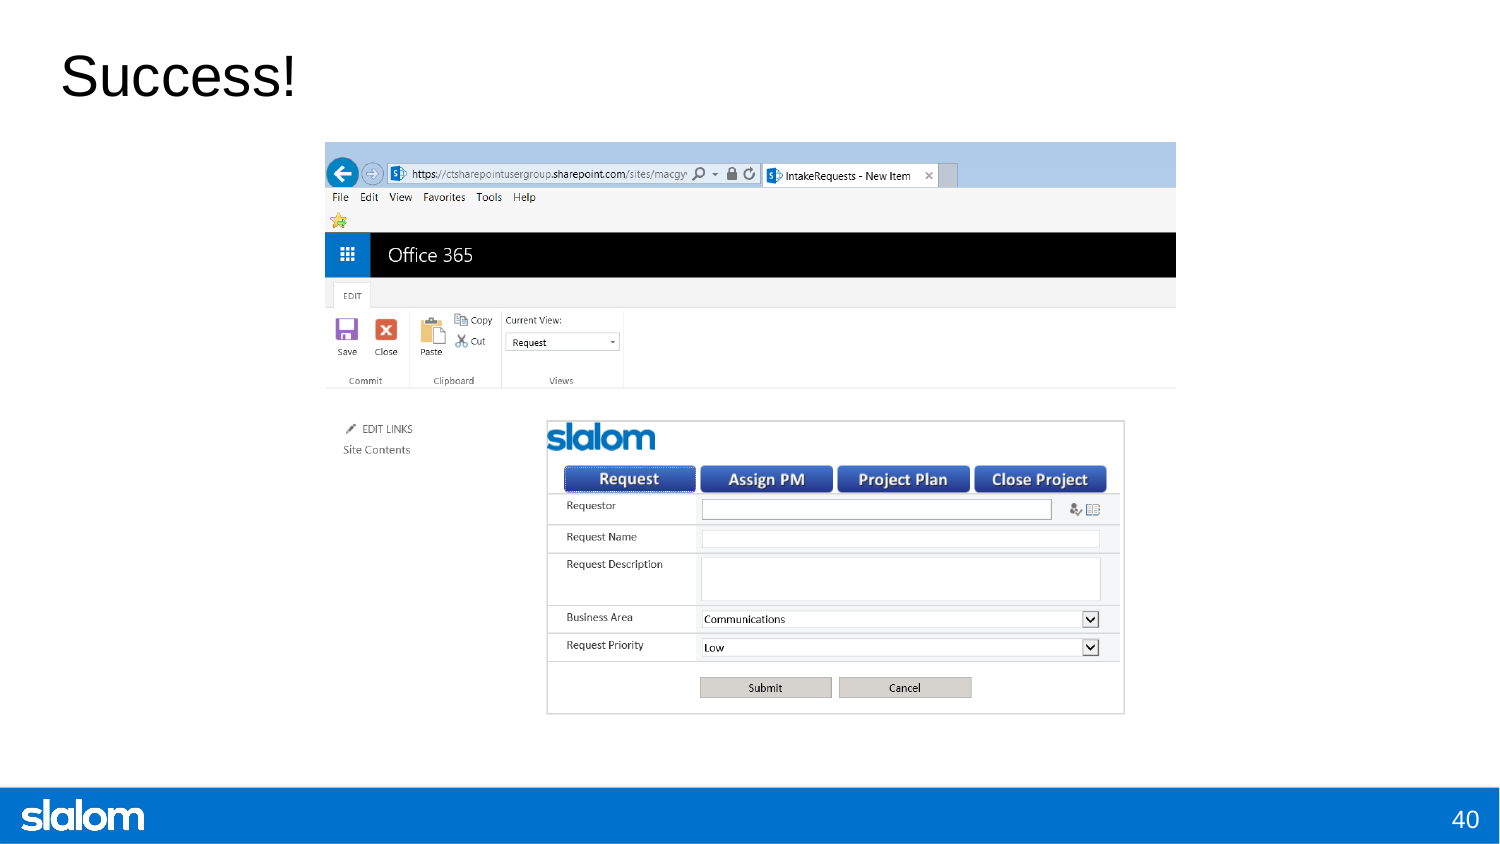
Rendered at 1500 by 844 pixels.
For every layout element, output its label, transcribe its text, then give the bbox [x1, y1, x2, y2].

picture [21, 799, 144, 831]
picture [325, 142, 1176, 748]
slide_number 40 [1144, 806, 1495, 831]
title Success! [38, 34, 1463, 118]
